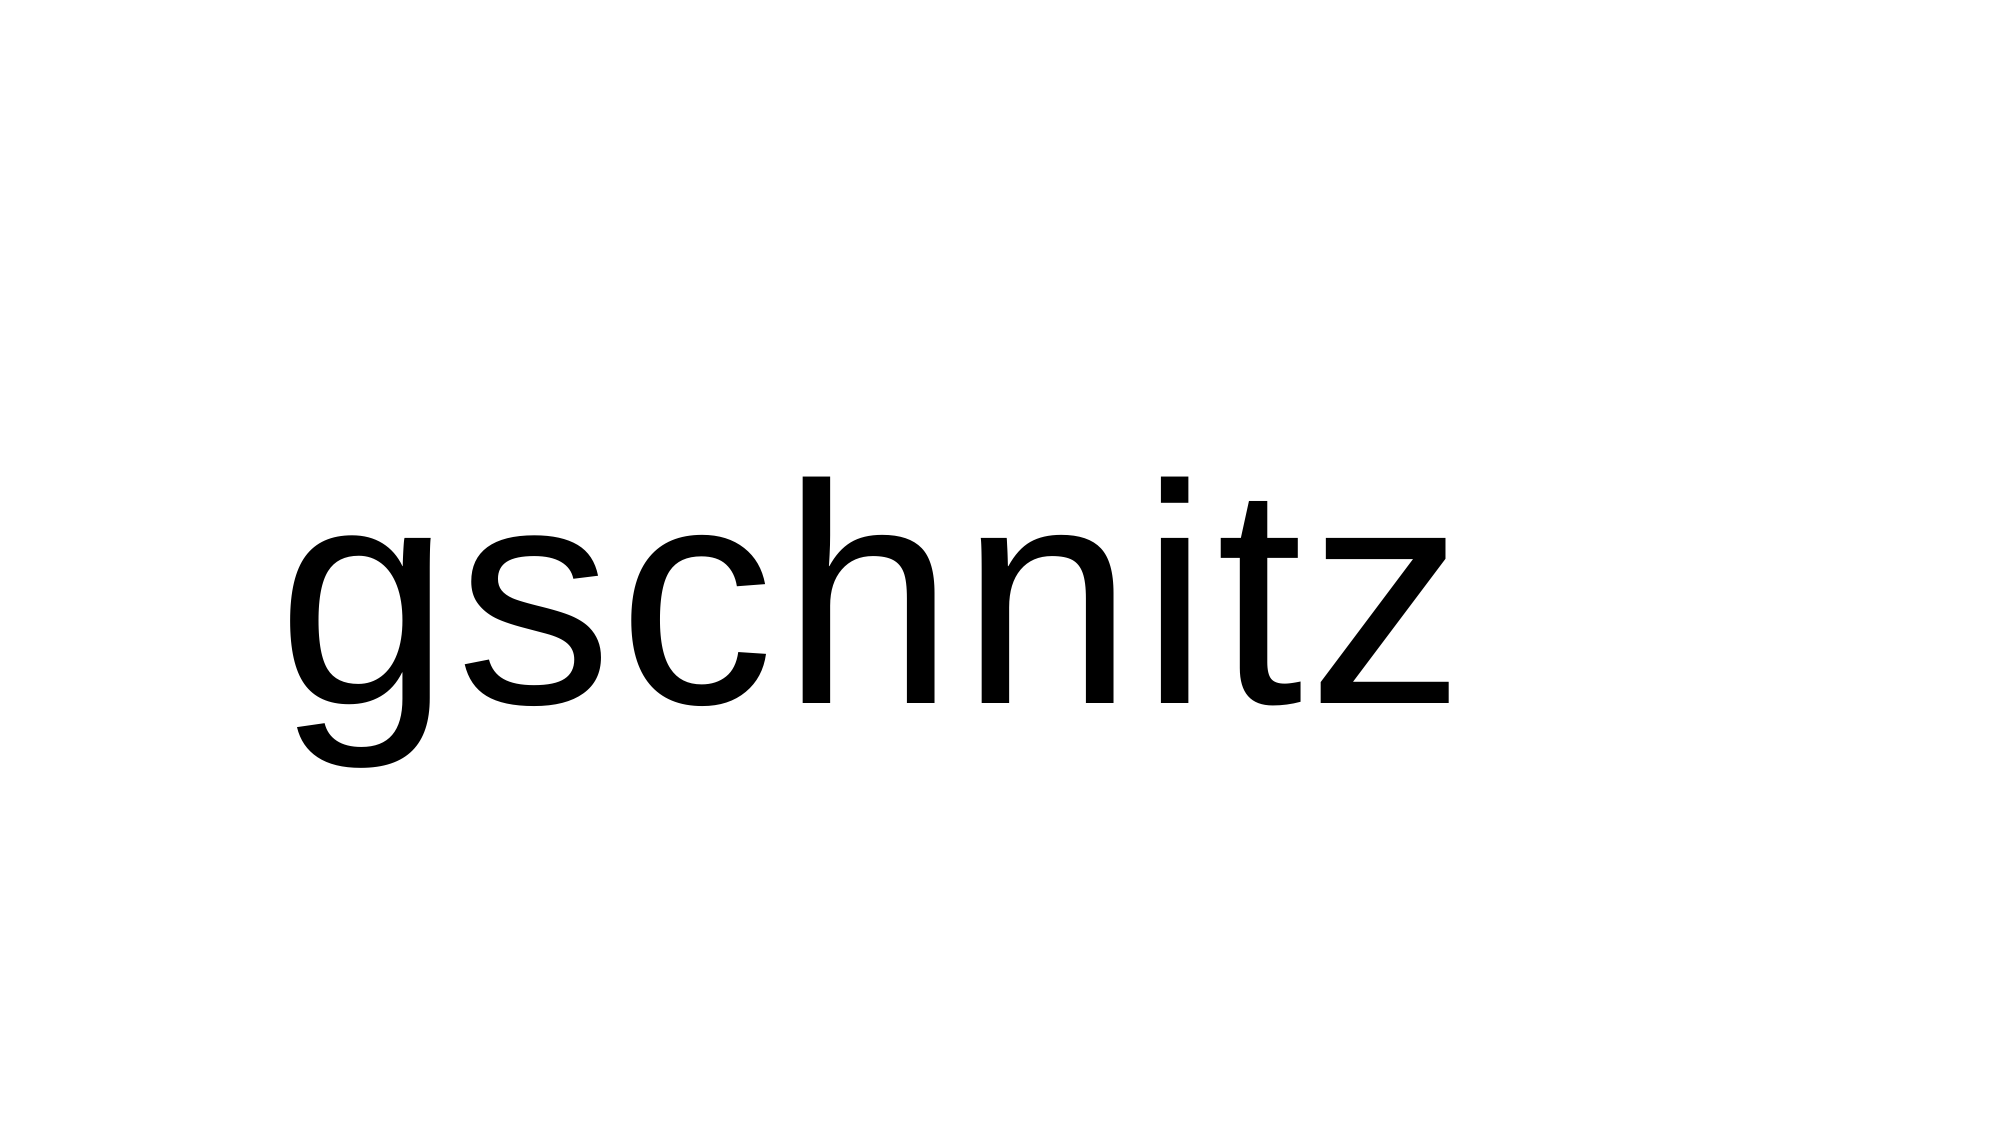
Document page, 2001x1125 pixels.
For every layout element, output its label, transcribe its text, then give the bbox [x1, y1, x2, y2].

title gschnitzel [0, 174, 2000, 779]
